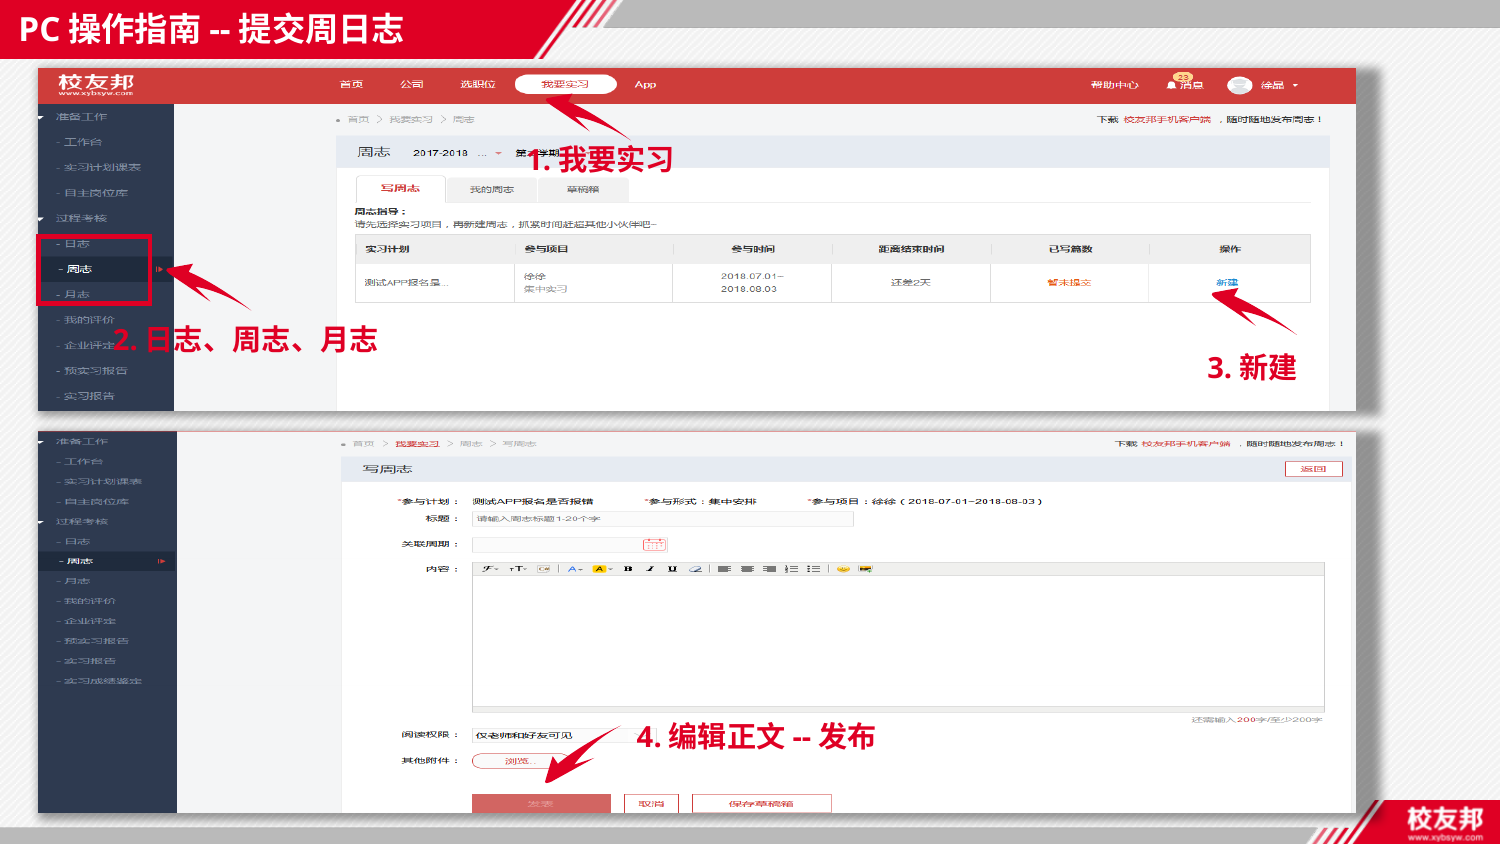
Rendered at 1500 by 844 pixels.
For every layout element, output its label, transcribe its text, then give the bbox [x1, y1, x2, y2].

picture [0, 0, 1500, 844]
text_box PC操作指南--提交周日志 [2, 1, 569, 56]
